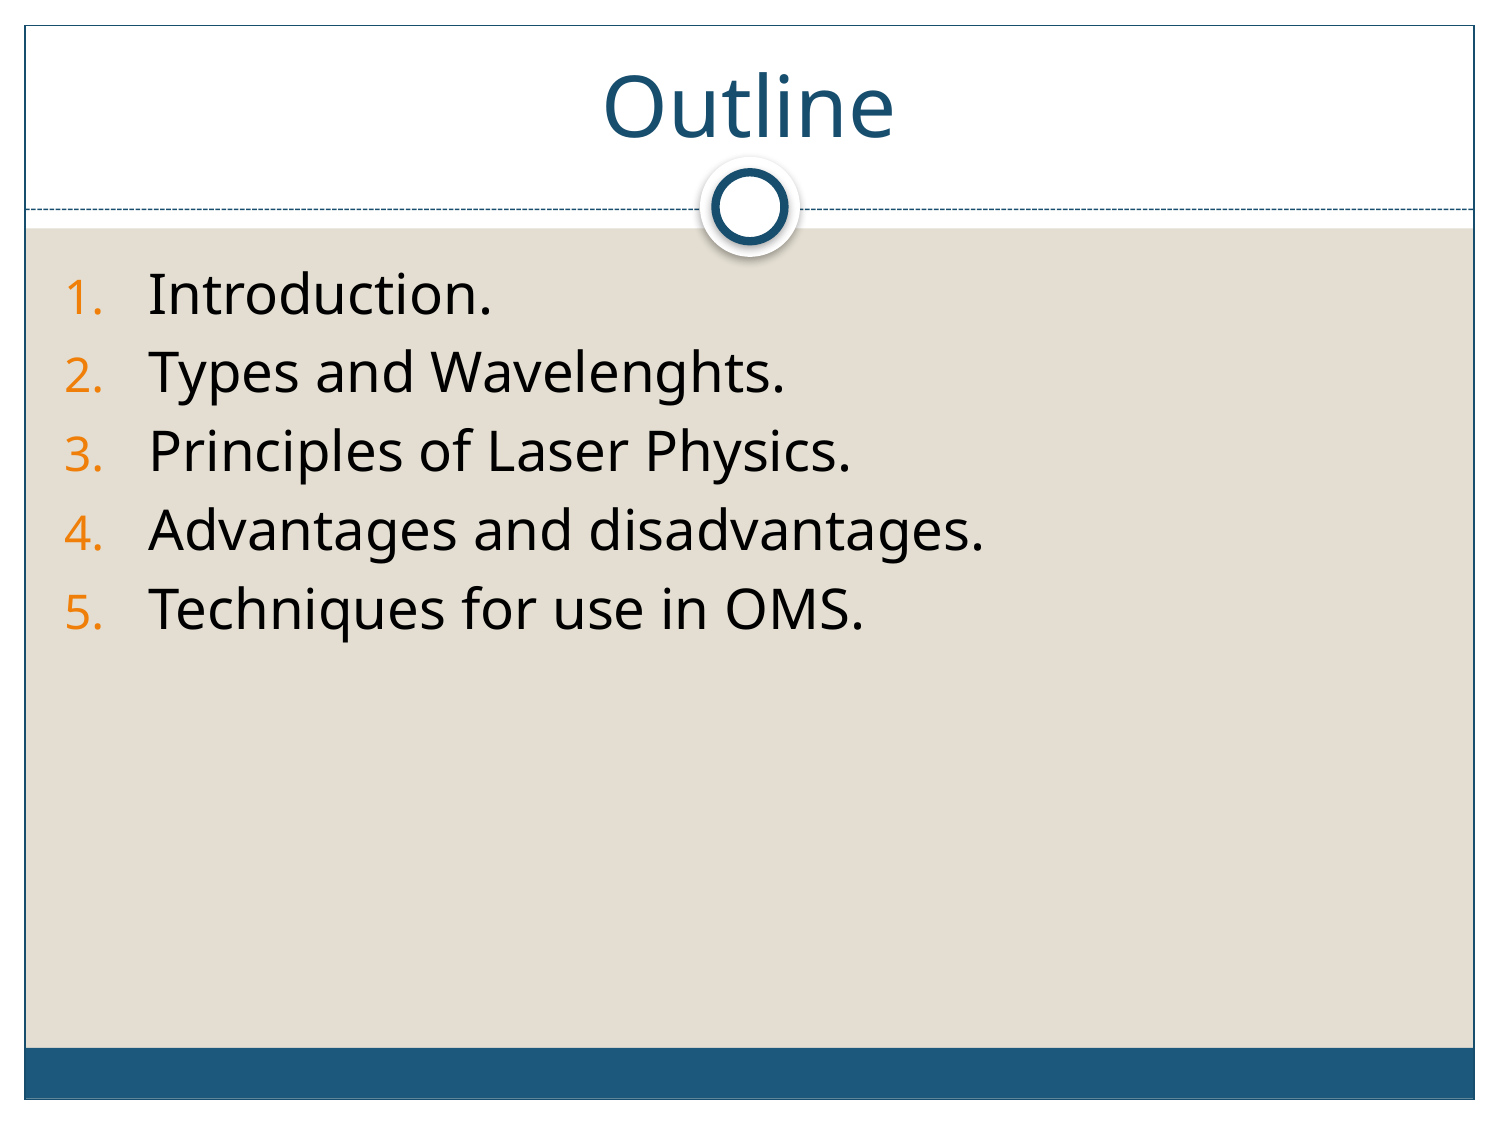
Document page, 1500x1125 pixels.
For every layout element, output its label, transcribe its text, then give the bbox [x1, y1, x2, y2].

list Introduction. Types and Wavelenghts. Principles of Laser Physics. Advantages and disadvantages. Techniques for use in OMS. [49, 250, 1445, 1001]
title Outline [49, 37, 1450, 162]
